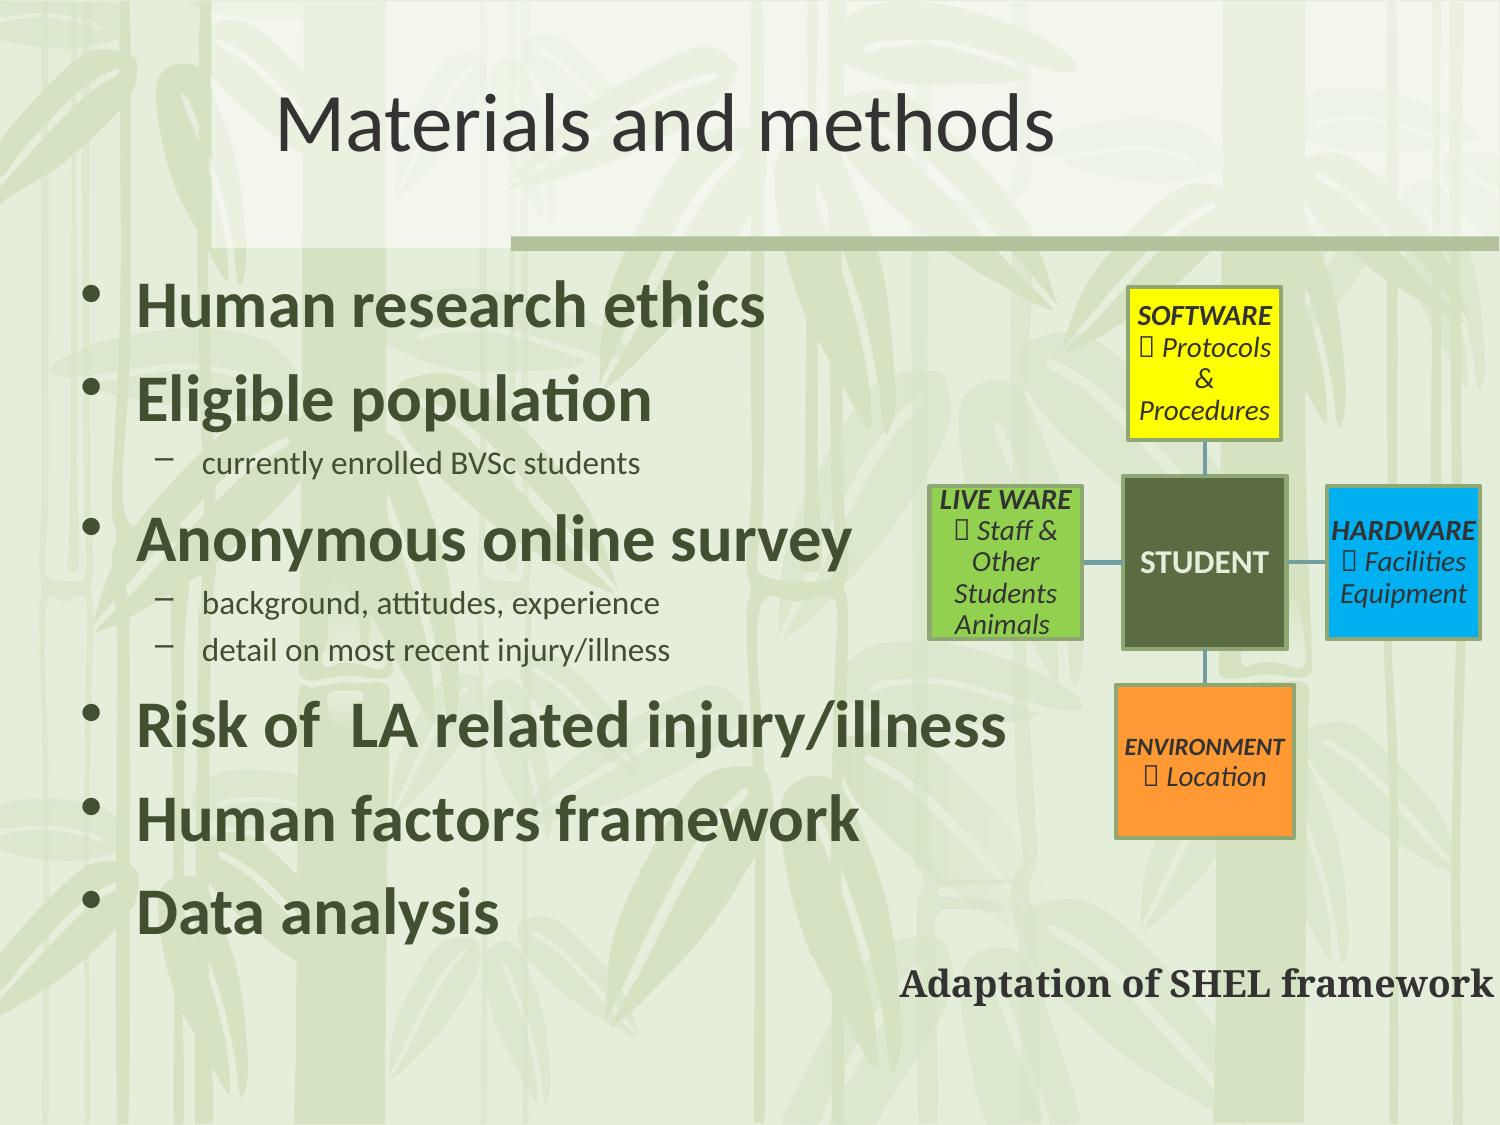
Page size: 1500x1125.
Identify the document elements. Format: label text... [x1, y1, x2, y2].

title Materials and methods [53, 54, 1279, 183]
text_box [926, 266, 1483, 858]
list Human research ethics Eligible population currently enrolled BVSc students Anonymous online survey background, attitudes, experience detail on most recent injury/illness Risk of LA related injury/illness Human factors framework Data analysis [64, 253, 1046, 1071]
text_box Adaptation of SHEL framework [884, 952, 1500, 1012]
